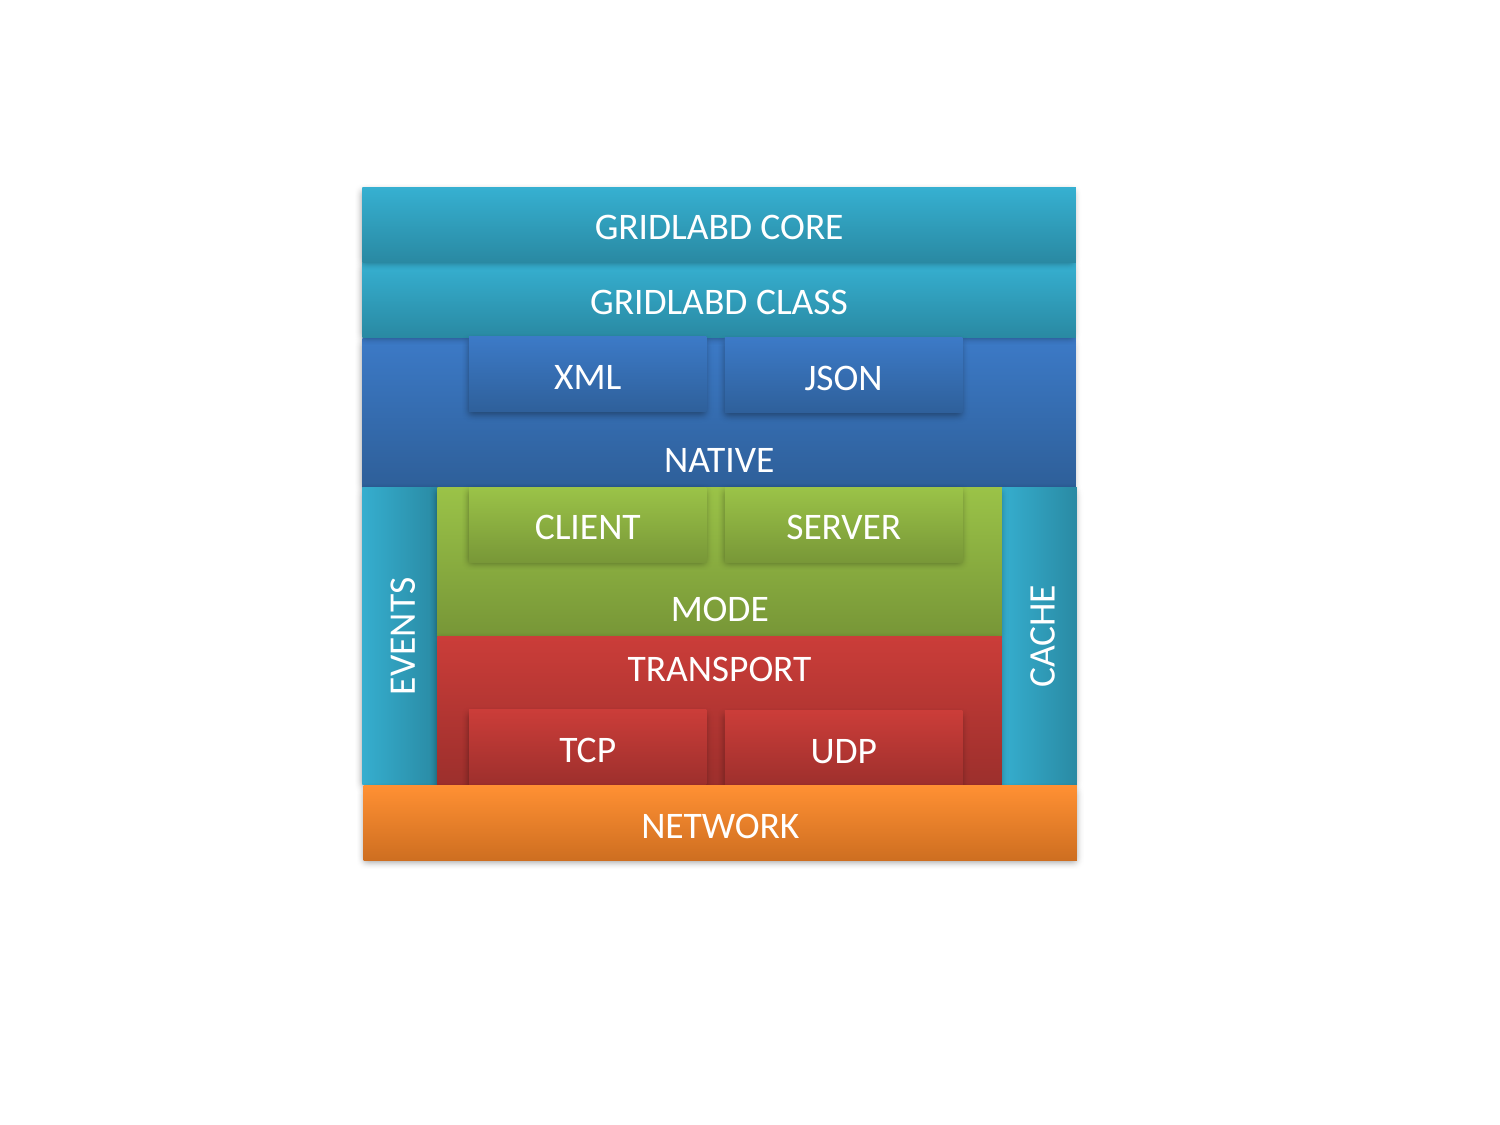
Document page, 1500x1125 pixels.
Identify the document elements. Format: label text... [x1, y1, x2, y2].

text_box GRIDLABD CLASS [362, 269, 1076, 338]
text_box UDP [724, 710, 963, 783]
text_box SERVER [724, 487, 963, 563]
text_box XML [469, 336, 707, 412]
text_box CACHE [1003, 487, 1077, 785]
text_box TRANSPORT [437, 636, 1002, 783]
text_box MODE [437, 487, 1002, 636]
text_box GRIDLABD CORE [362, 187, 1076, 263]
text_box TCP [469, 709, 707, 783]
text_box CLIENT [469, 487, 707, 563]
text_box NETWORK [363, 785, 1077, 861]
text_box EVENTS [362, 487, 435, 784]
text_box NATIVE [362, 344, 1076, 486]
text_box JSON [724, 337, 963, 413]
